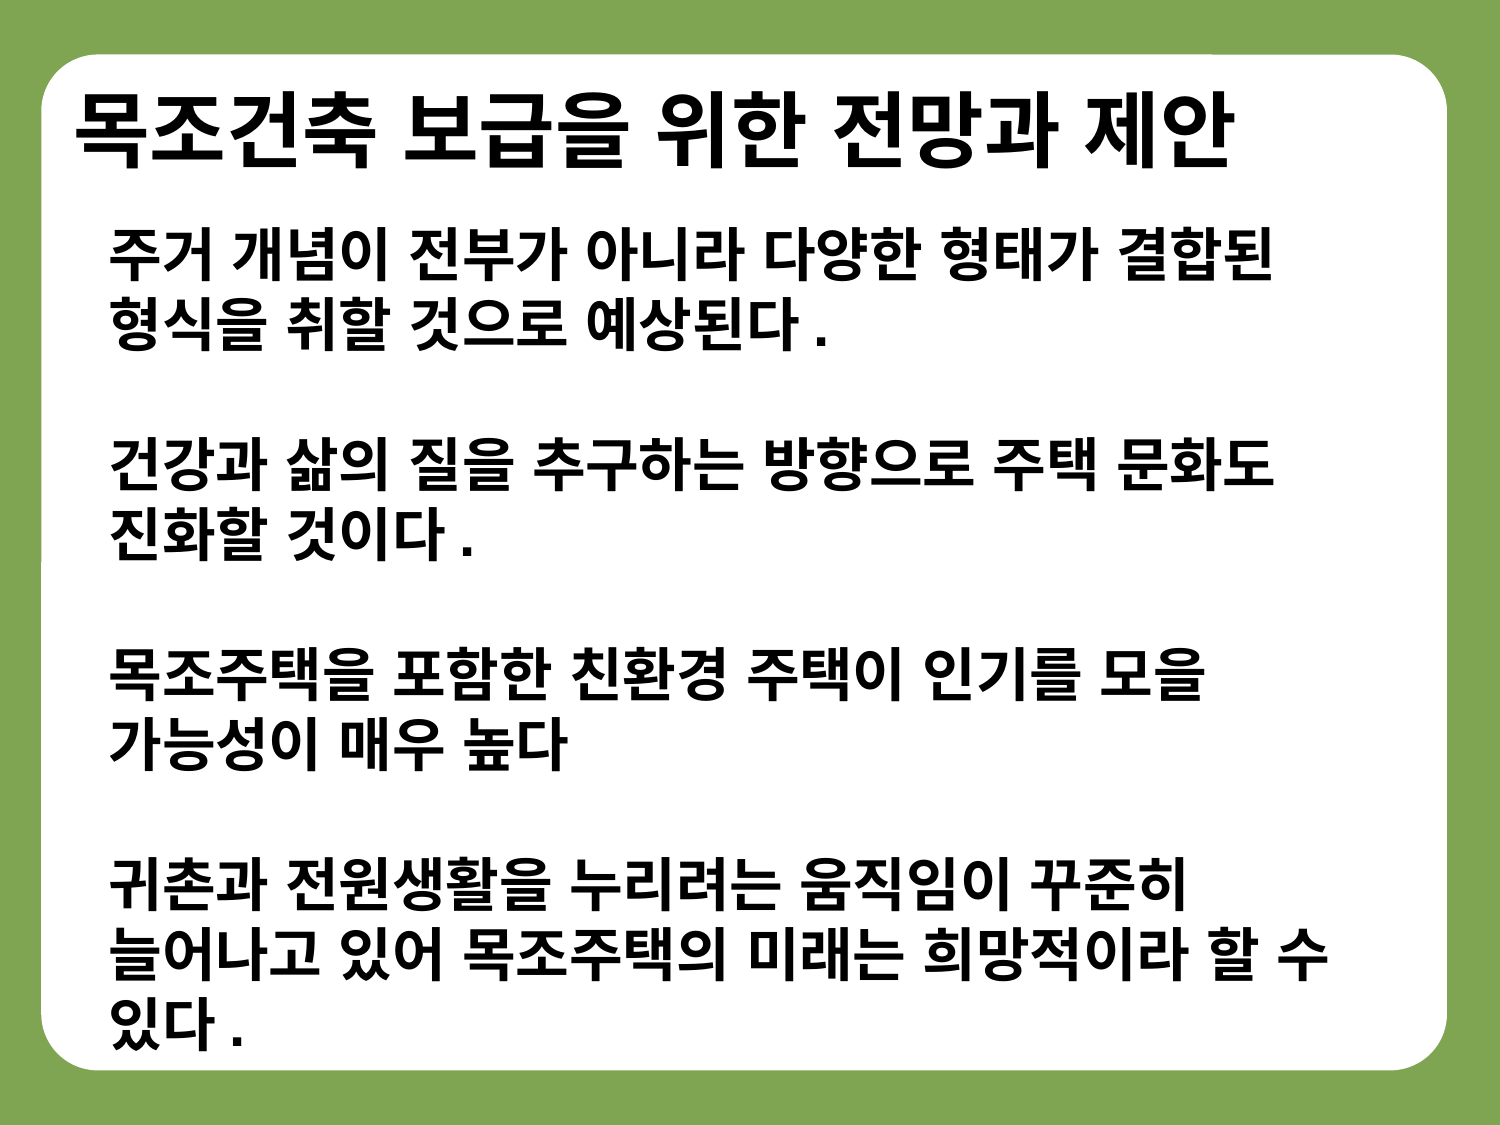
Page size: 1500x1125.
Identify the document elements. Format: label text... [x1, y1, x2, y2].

text_box [39, 52, 1450, 1073]
text_box 주거 개념이 전부가 아니라 다양한 형태가 결합된 형식을 취할 것으로 예상된다. 건강과 삶의 질을 추구하는 방향으로 주택 문화도 진화할 것이다. 목조주택을 포함한 친환경 주택이 인기를 모을 가능성이 매우 높다 귀촌과 전원생활을 누리려는 움직임이 꾸준히 늘어나고 있어 목조주택의 미래는 희망적이라 할 수 있다. [93, 210, 1360, 1066]
text_box 목조건축 보급을 위한 전망과 제안 [58, 70, 1442, 186]
